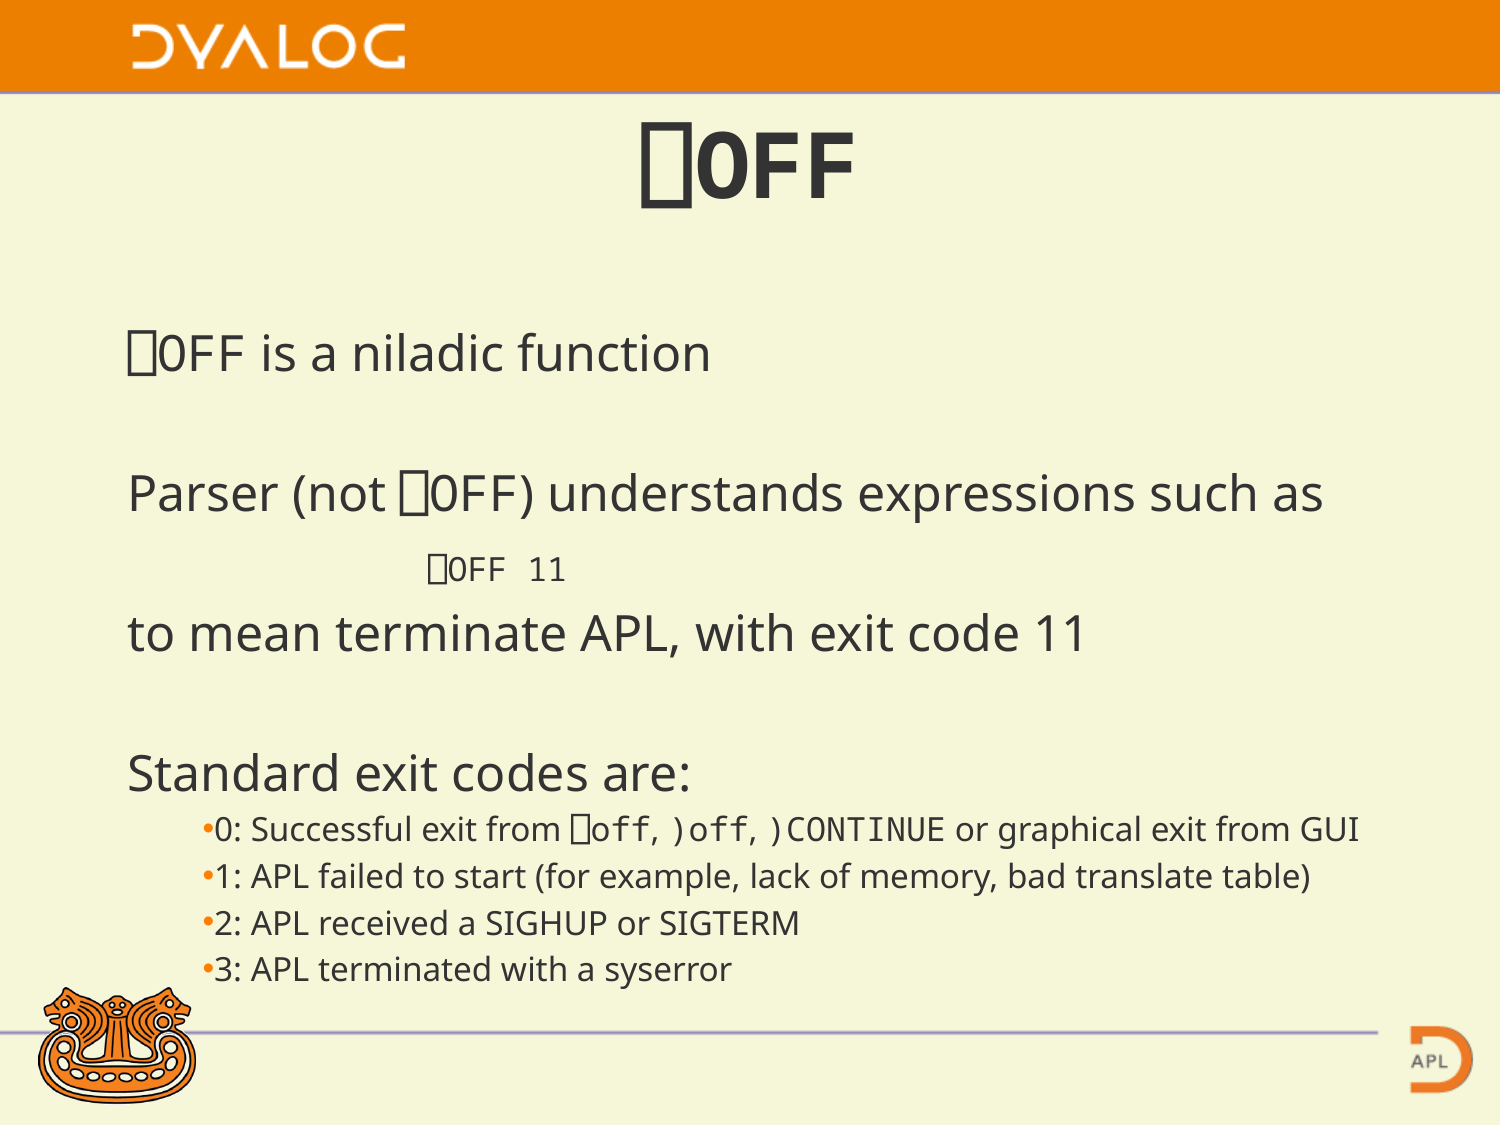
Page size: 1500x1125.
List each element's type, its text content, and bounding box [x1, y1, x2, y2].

picture [0, 0, 1500, 1125]
text_box ⎕OFF is a niladic function Parser (not ⎕OFF) understands expressions such as ⎕OFF 11 to mean terminate APL, with exit code 11 Standard exit codes are: 0: Successful exit from ⎕off, )off, )CONTINUE or graphical exit from GUI 1: APL failed to start (for example, lack of memory, bad translate table) 2: APL received a SIGHUP or SIGTERM 3: APL terminated with a syserror [112, 314, 1388, 1024]
title ⎕OFF [112, 99, 1388, 288]
